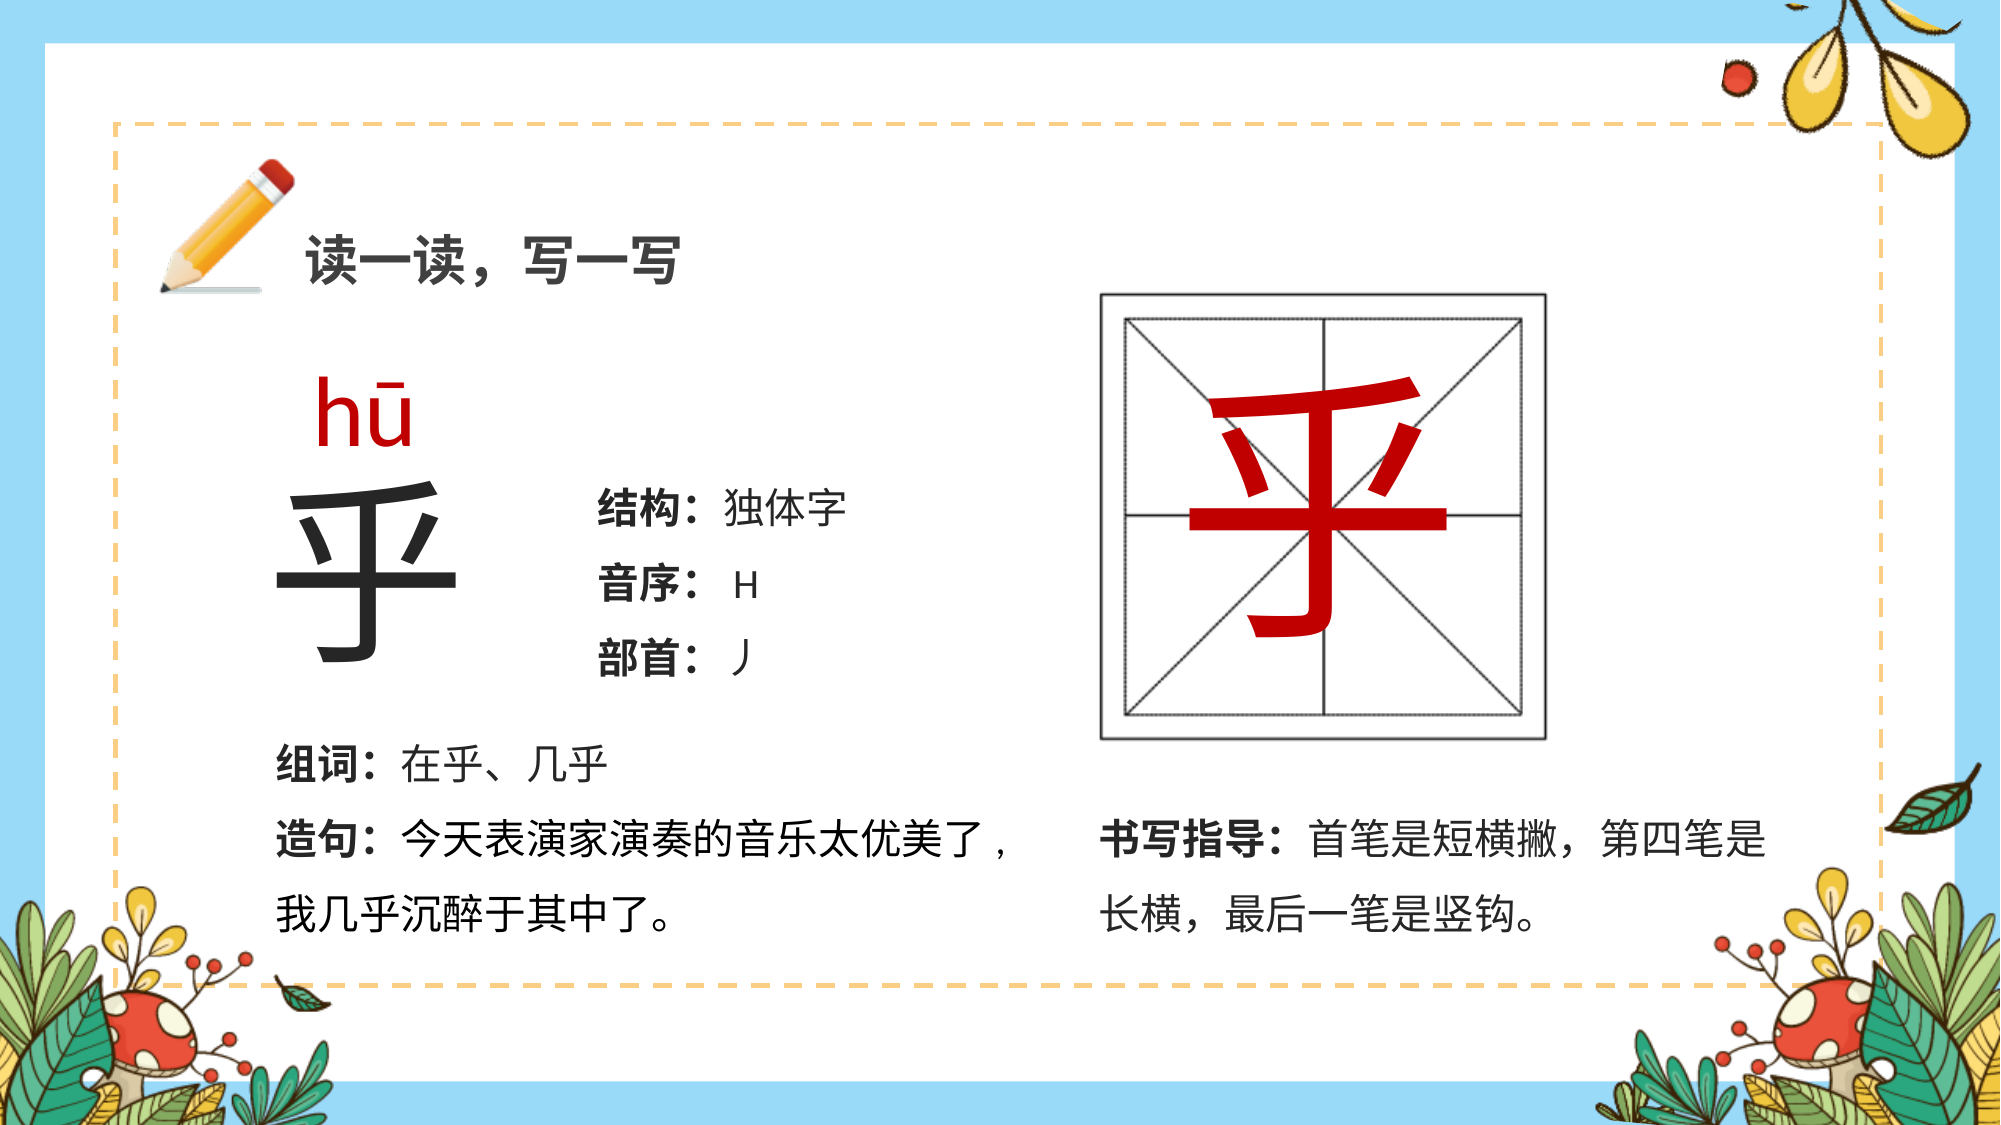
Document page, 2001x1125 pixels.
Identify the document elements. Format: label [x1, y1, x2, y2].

text_box [136, 136, 822, 316]
text_box [0, 0, 2000, 1125]
picture [1050, 236, 1595, 781]
